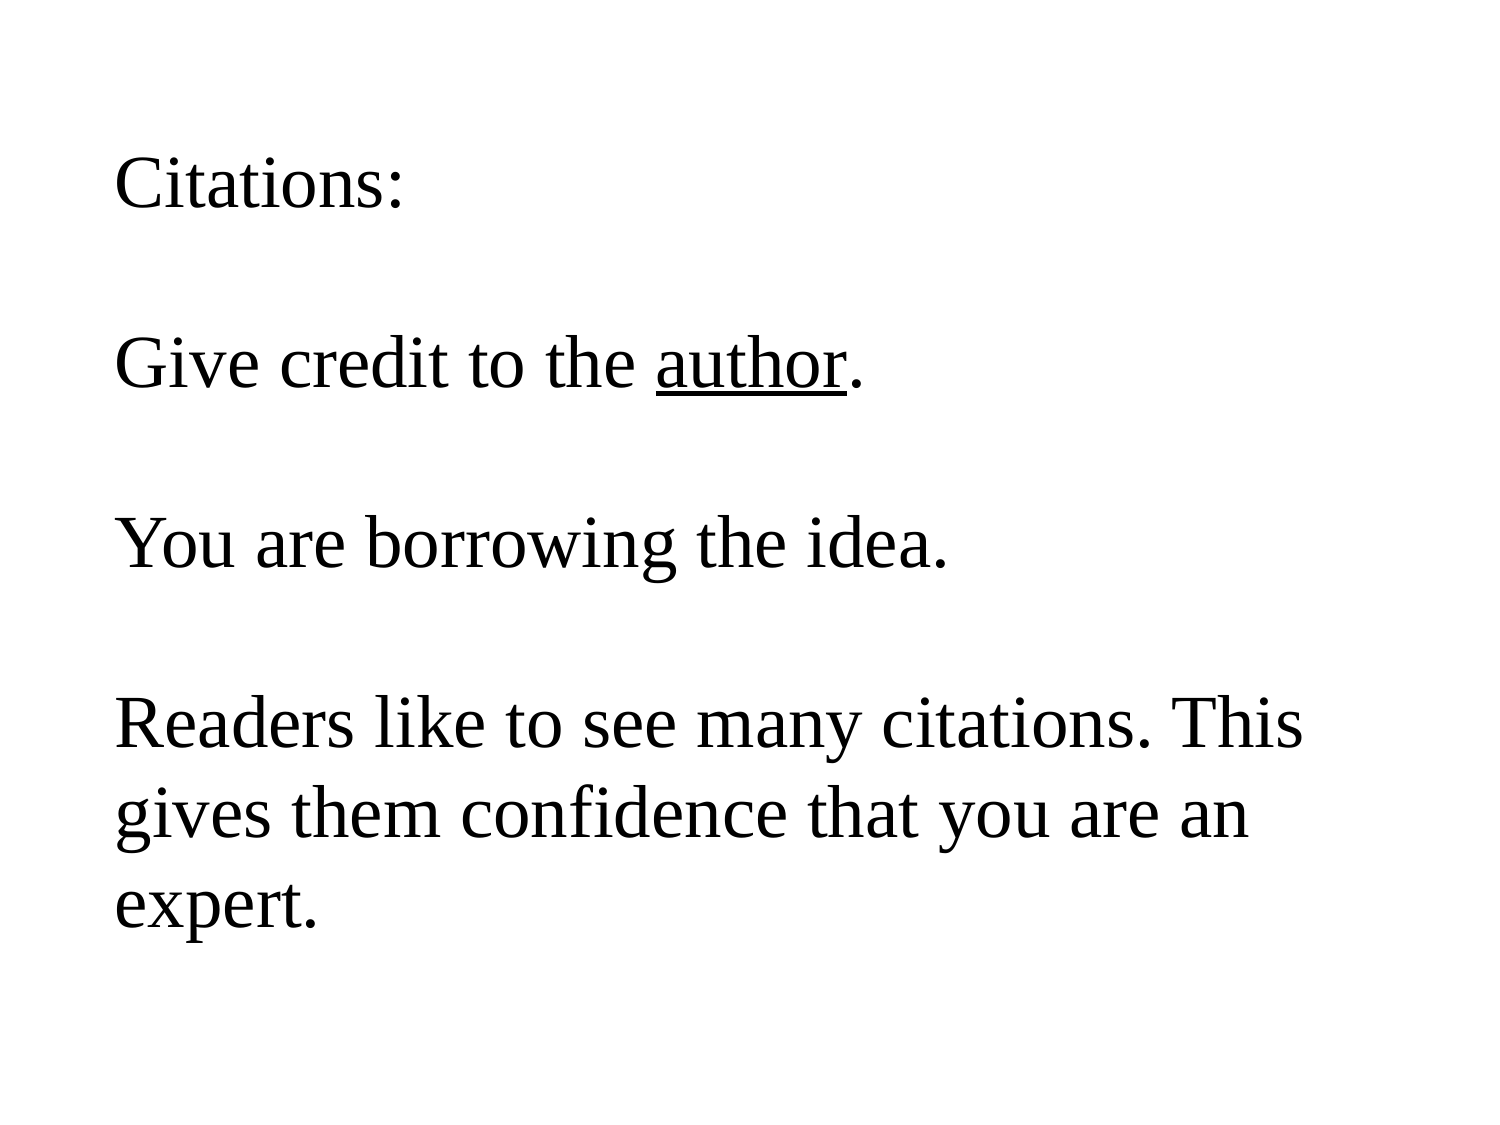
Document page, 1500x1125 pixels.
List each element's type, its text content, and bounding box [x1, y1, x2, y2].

text_box Citations: Give credit to the author. You are borrowing the idea. Readers like to see many citations. This gives them confidence that you are an expert. [99, 124, 1350, 950]
